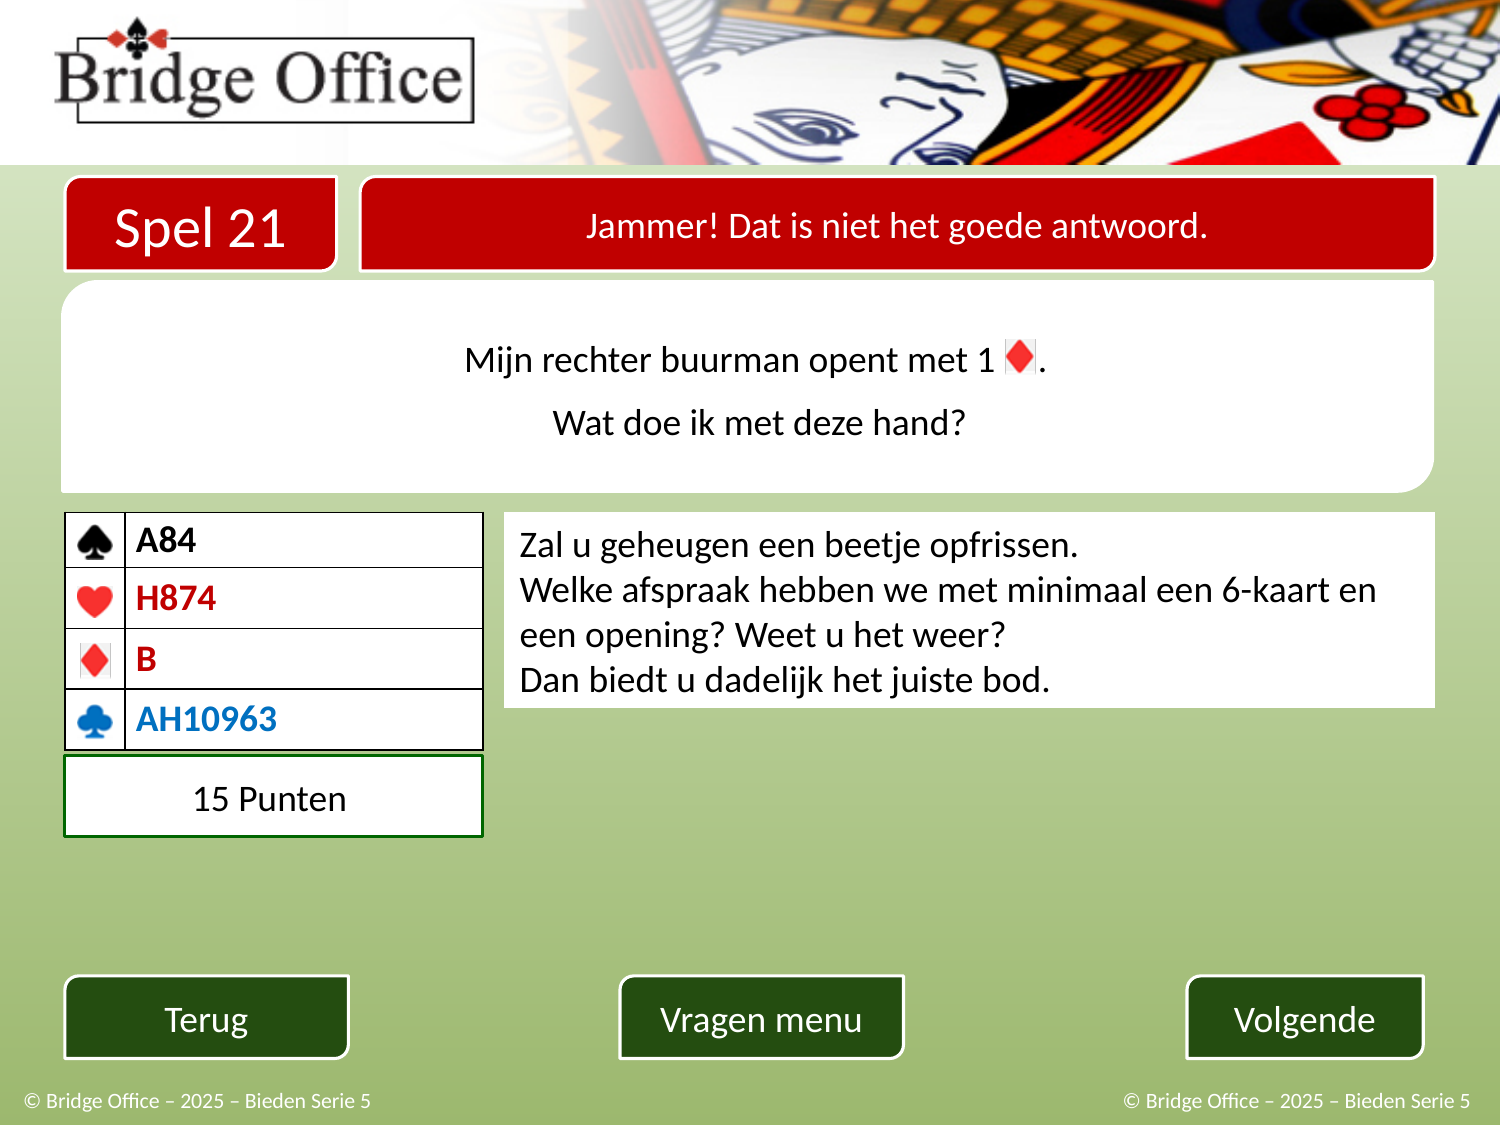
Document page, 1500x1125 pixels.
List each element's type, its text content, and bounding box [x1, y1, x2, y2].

table_header [66, 513, 124, 567]
picture [1001, 339, 1038, 375]
picture [77, 585, 114, 618]
picture [77, 524, 114, 561]
picture [77, 703, 114, 740]
table_cell [66, 690, 124, 749]
table_cell H874 [126, 568, 482, 628]
table_cell B [126, 629, 482, 688]
text_box 15 Punten [63, 754, 484, 838]
picture [77, 643, 114, 679]
text_box Mijn rechter buurman opent met 1 . [449, 327, 1075, 388]
text_box © Bridge Office – 2025 – Bieden Serie 5 [8, 1079, 393, 1121]
picture [0, 0, 1500, 166]
text_box Wat doe ik met deze hand? [537, 390, 986, 451]
text_box © Bridge Office – 2025 – Bieden Serie 5 [1107, 1079, 1500, 1121]
table_cell [66, 568, 124, 628]
text_box [61, 280, 1435, 493]
text_box Zal u geheugen een beetje opfrissen. Welke afspraak hebben we met minimaal een 6-kaart en een opening? Weet u het weer? Dan biedt u dadelijk het juiste bod. [504, 512, 1435, 708]
table_header A84 [126, 513, 482, 567]
table_cell [66, 629, 124, 688]
text_box Volgende [1185, 974, 1425, 1061]
text_box Terug [63, 974, 350, 1061]
text_box Jammer! Dat is niet het goede antwoord. [358, 178, 1437, 273]
table_cell AH10963 [126, 690, 482, 749]
text_box Spel 21 [63, 178, 339, 273]
text_box Vragen menu [618, 974, 906, 1061]
